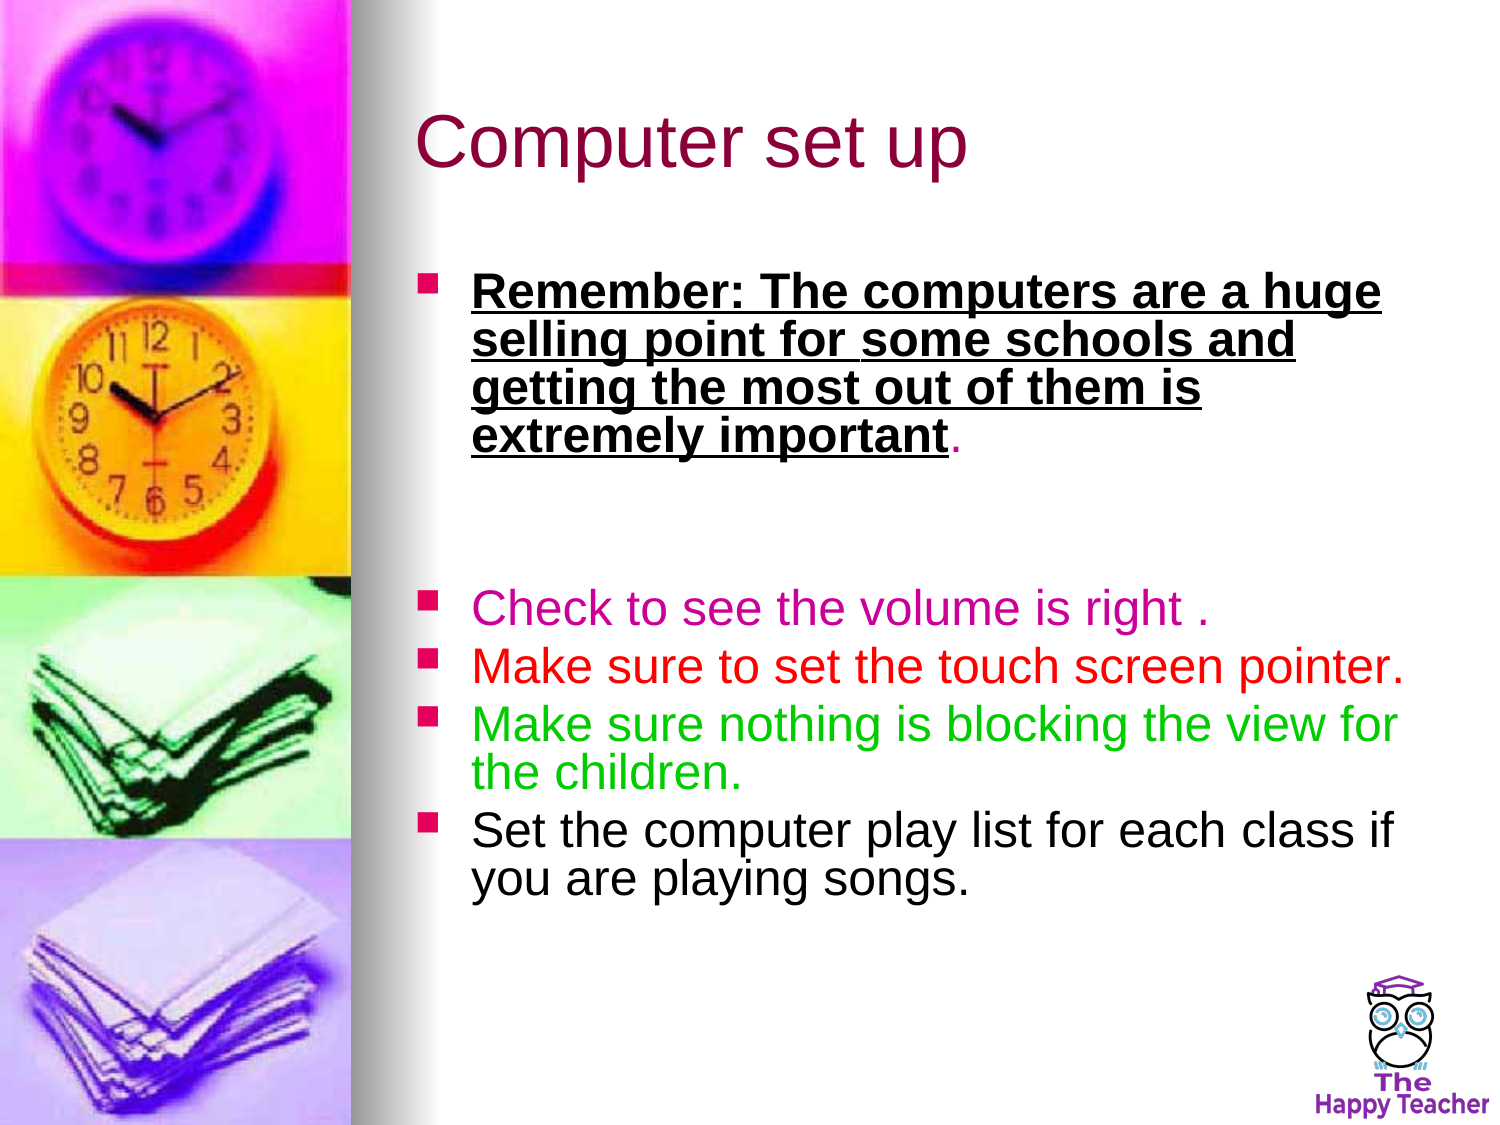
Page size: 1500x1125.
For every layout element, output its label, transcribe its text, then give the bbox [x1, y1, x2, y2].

title Computer set up [399, 37, 1451, 238]
list Remember: The computers are a huge selling point for some schools and getting the most out of them is extremely important. Check to see the volume is right . Make sure to set the touch screen pointer. Make sure nothing is blocking the view for the children. Set the computer play list for each class if you are playing songs. [399, 262, 1451, 1001]
picture [0, 0, 351, 1125]
picture [1316, 975, 1490, 1119]
